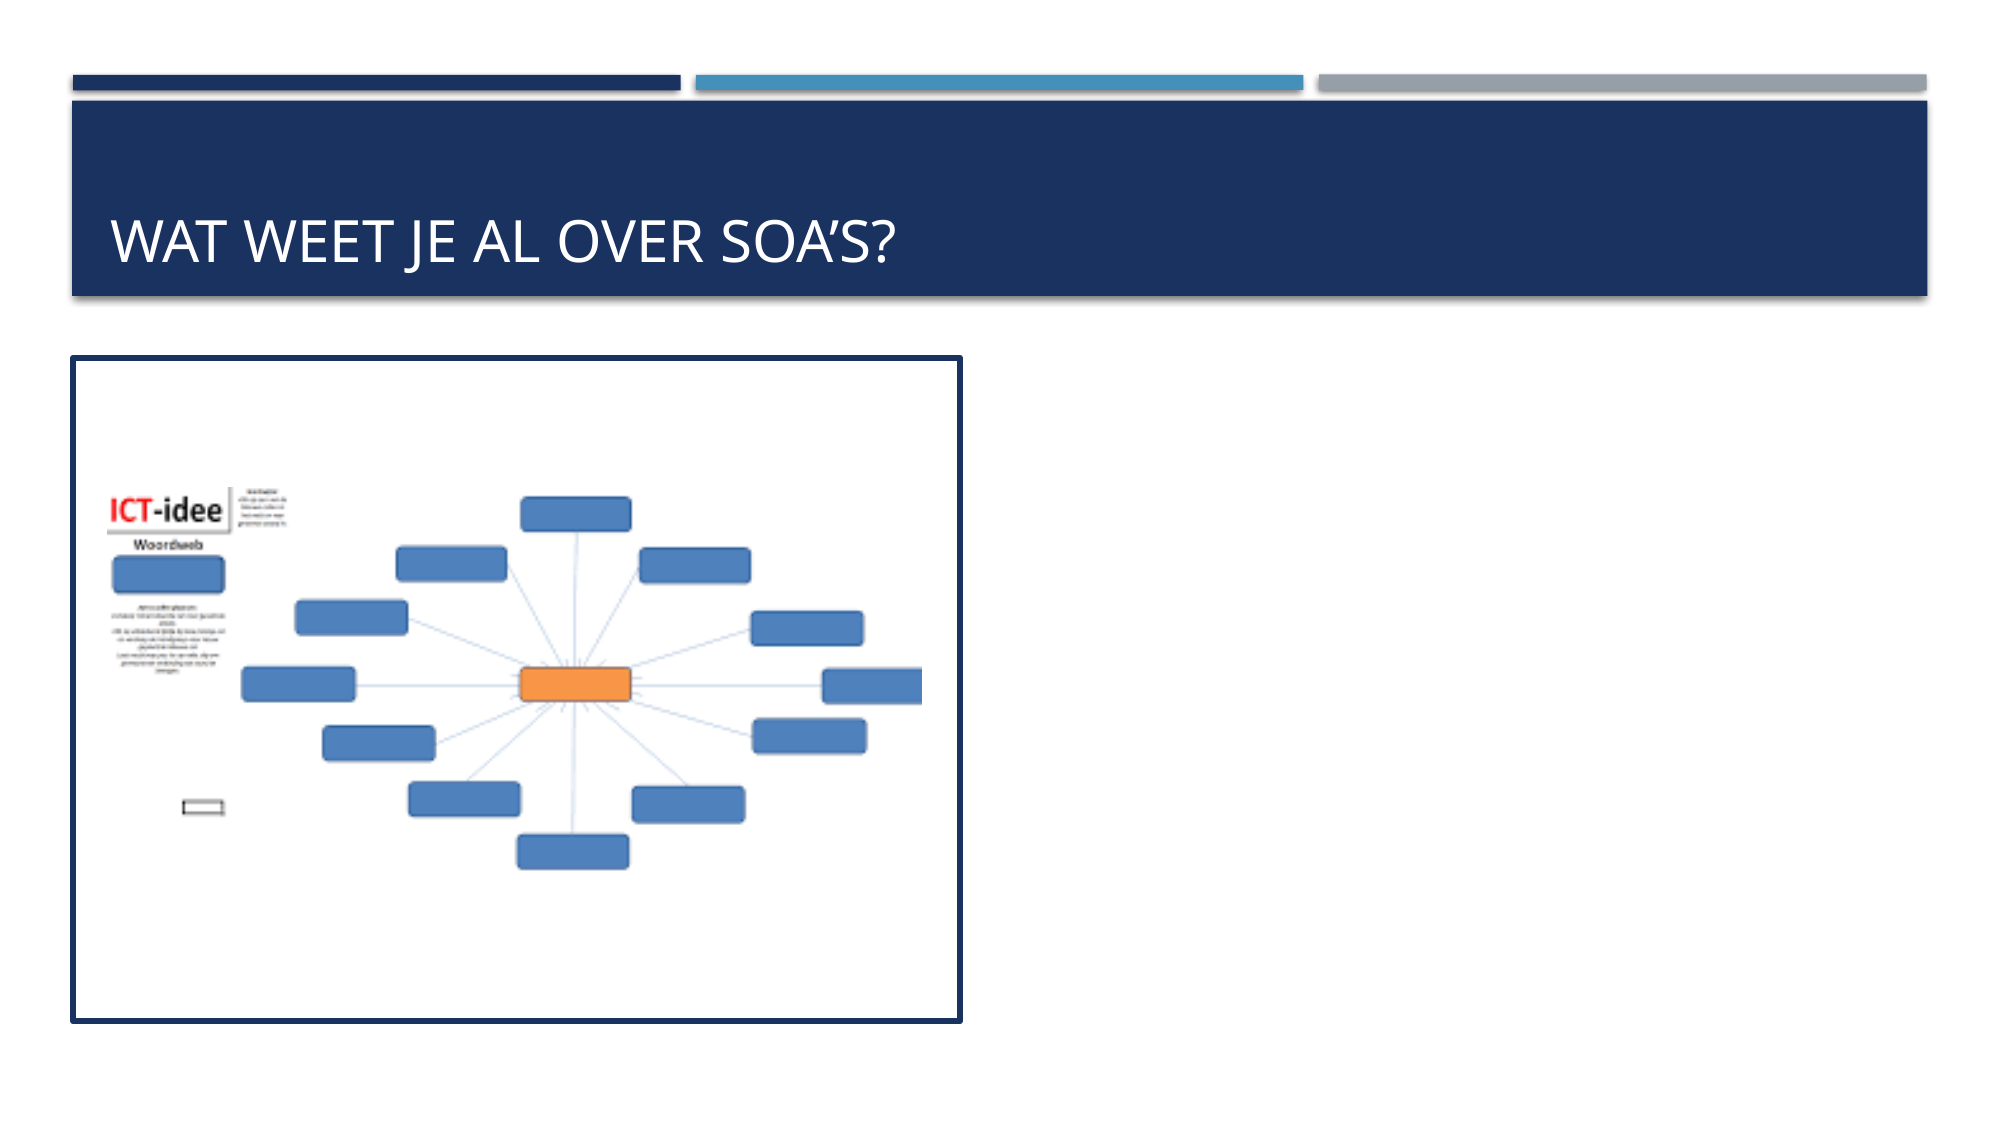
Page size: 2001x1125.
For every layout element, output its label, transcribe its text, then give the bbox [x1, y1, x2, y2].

text_box [71, 356, 962, 1023]
title Wat weet je al over soa’s? [95, 115, 1905, 282]
picture [107, 486, 923, 887]
